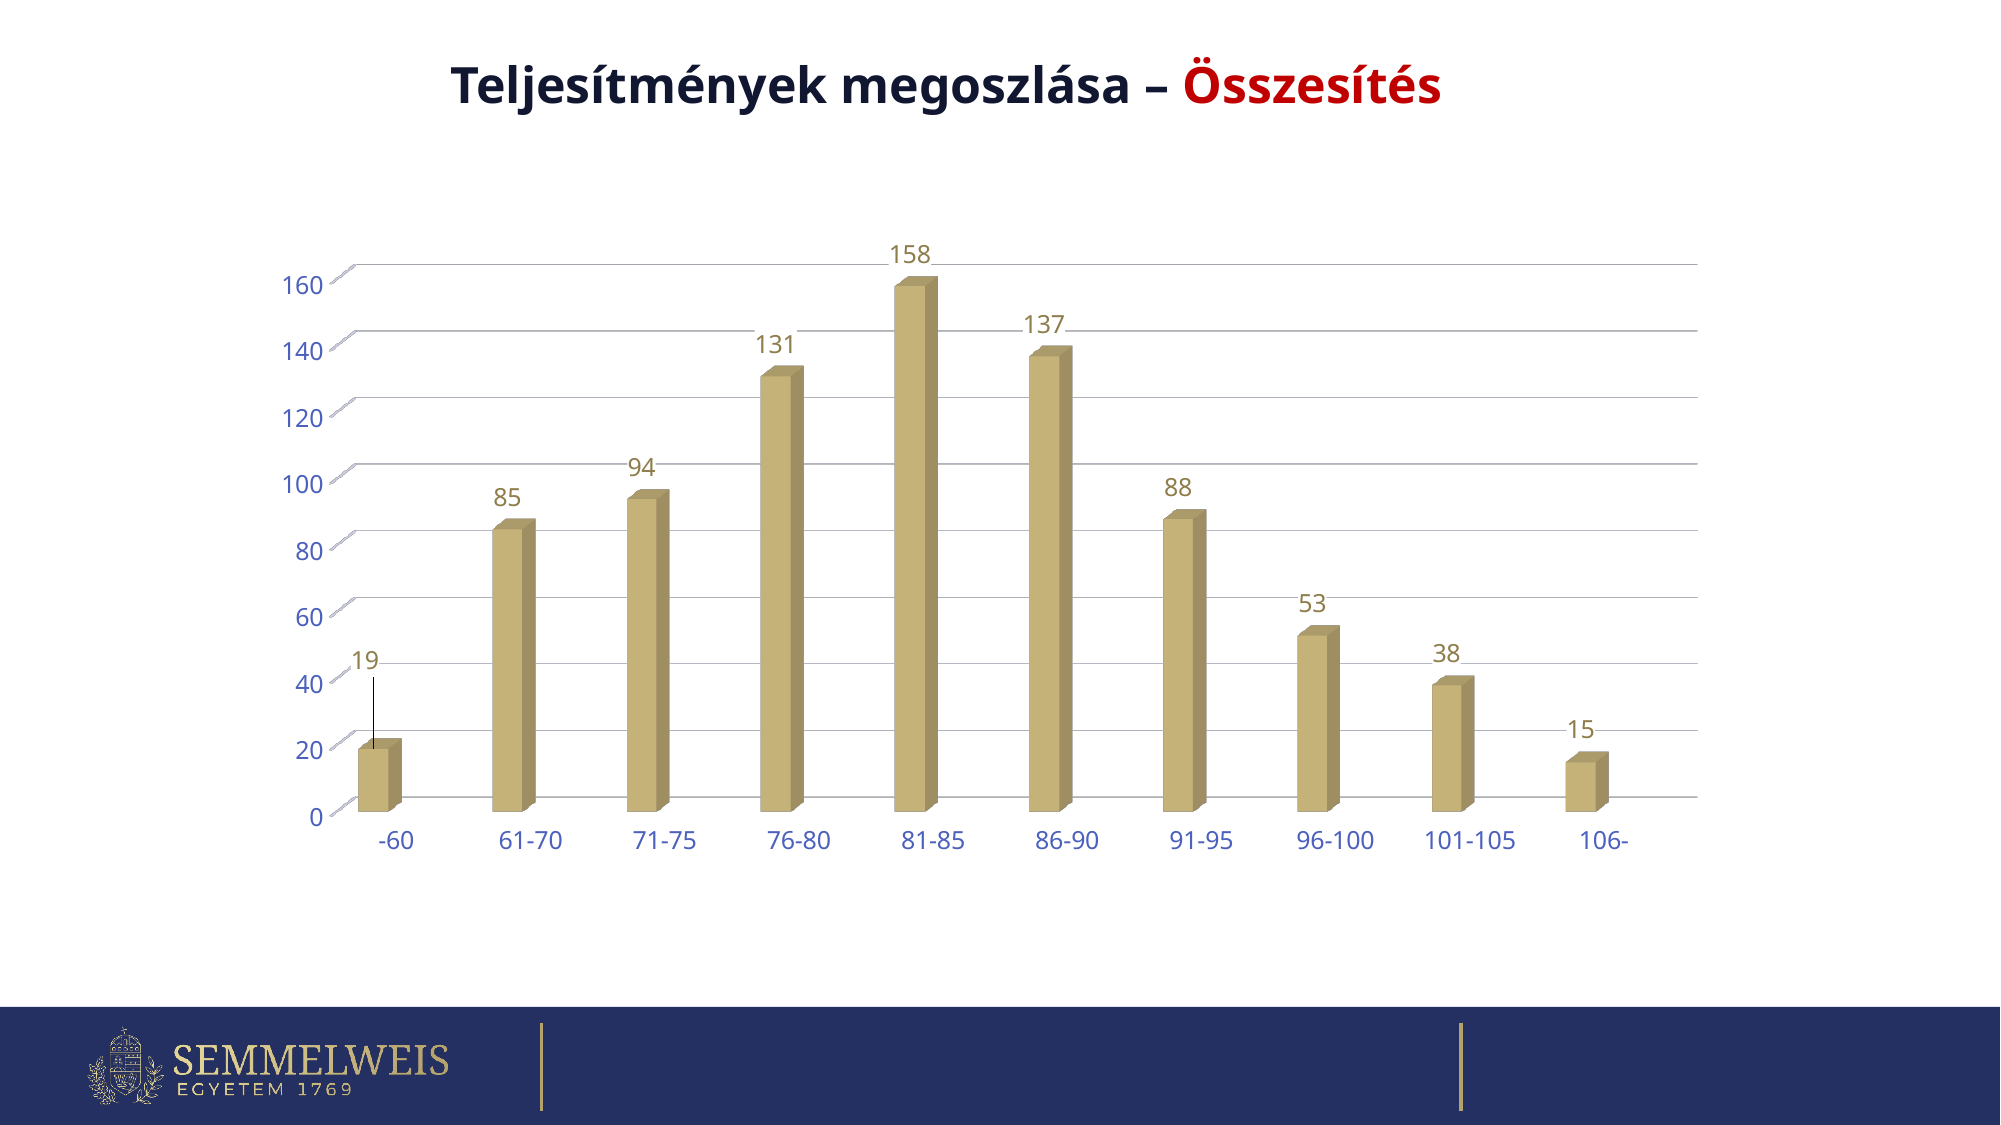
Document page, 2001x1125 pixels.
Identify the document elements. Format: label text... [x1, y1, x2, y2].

chart [207, 193, 1737, 972]
text_box Teljesítmények megoszlása – Összesítés [207, 46, 1686, 121]
list [65, 106, 1956, 1058]
picture [59, 996, 476, 1125]
